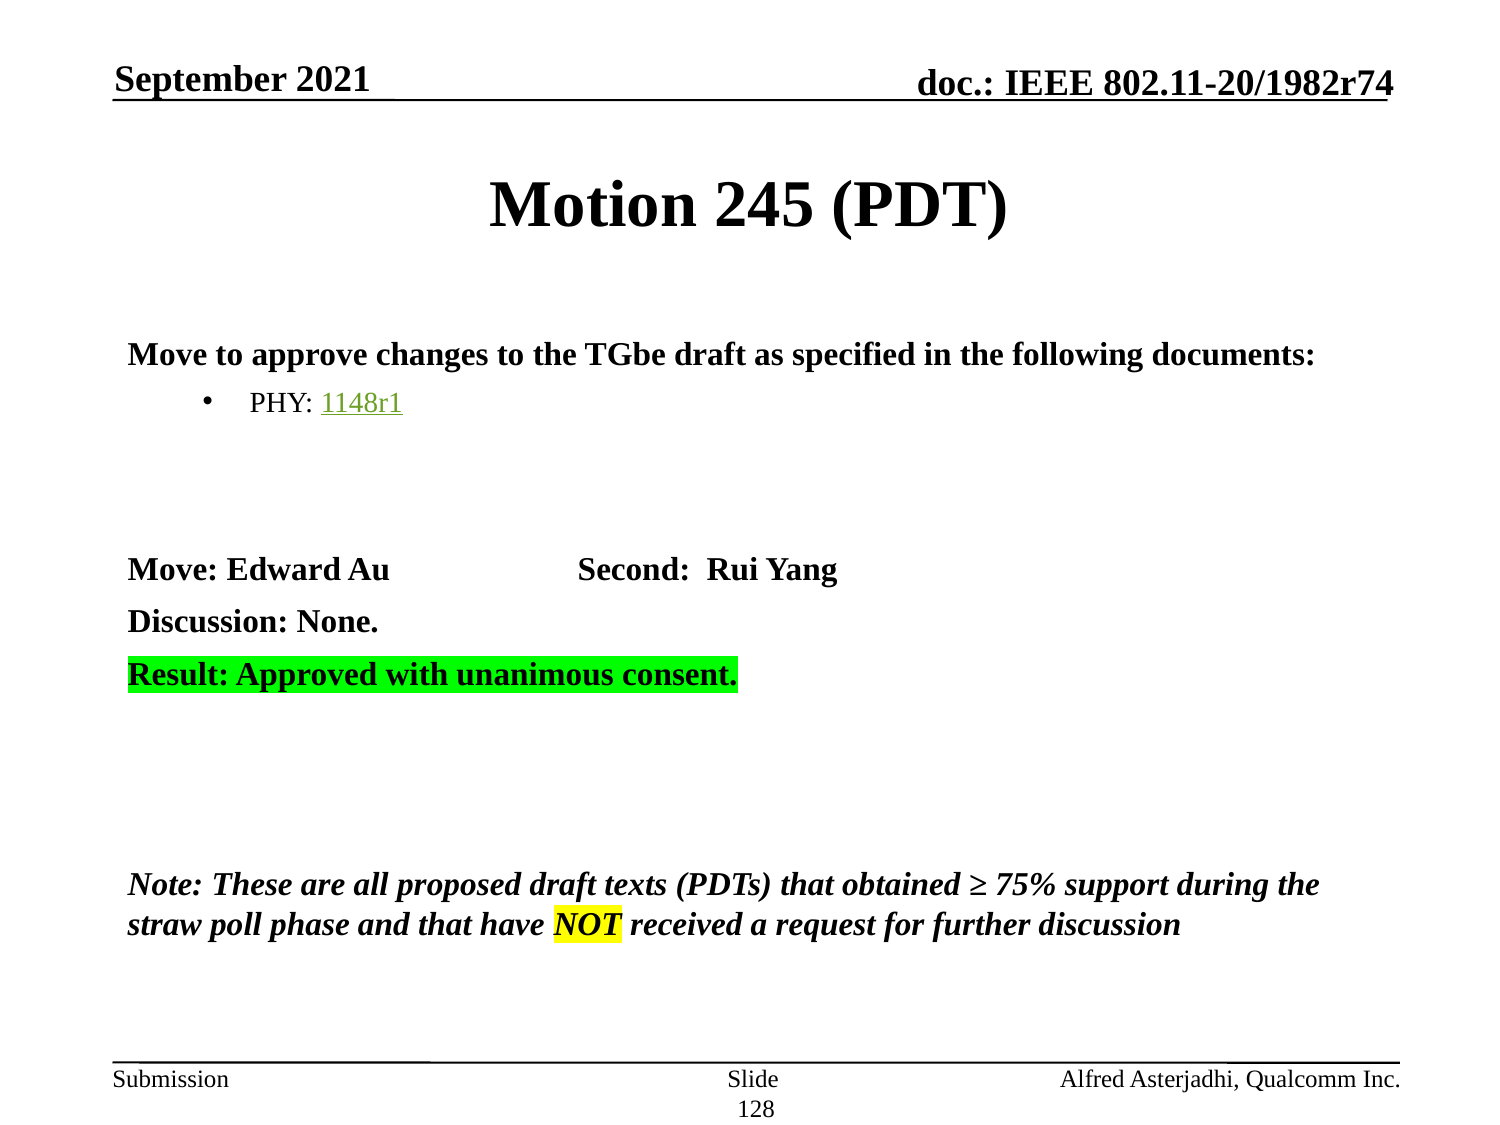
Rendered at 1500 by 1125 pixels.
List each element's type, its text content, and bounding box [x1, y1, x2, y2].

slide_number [114, 54, 423, 100]
list Move to approve changes to the TGbe draft as specified in the following documents: PHY: 1148r1 Move: Edward Au Second: Rui Yang Discussion: None. Result: Approved with unanimous consent. Note: These are all proposed draft texts (PDTs) that obtained ≥ 75% support during the straw poll phase and that have NOT received a request for further discussion [112, 324, 1388, 1063]
footer Alfred Asterjadhi, Qualcomm Inc. [878, 1061, 1402, 1093]
slide_number Slide 128 [712, 1061, 800, 1123]
title Motion 245 (PDT) [112, 112, 1388, 288]
